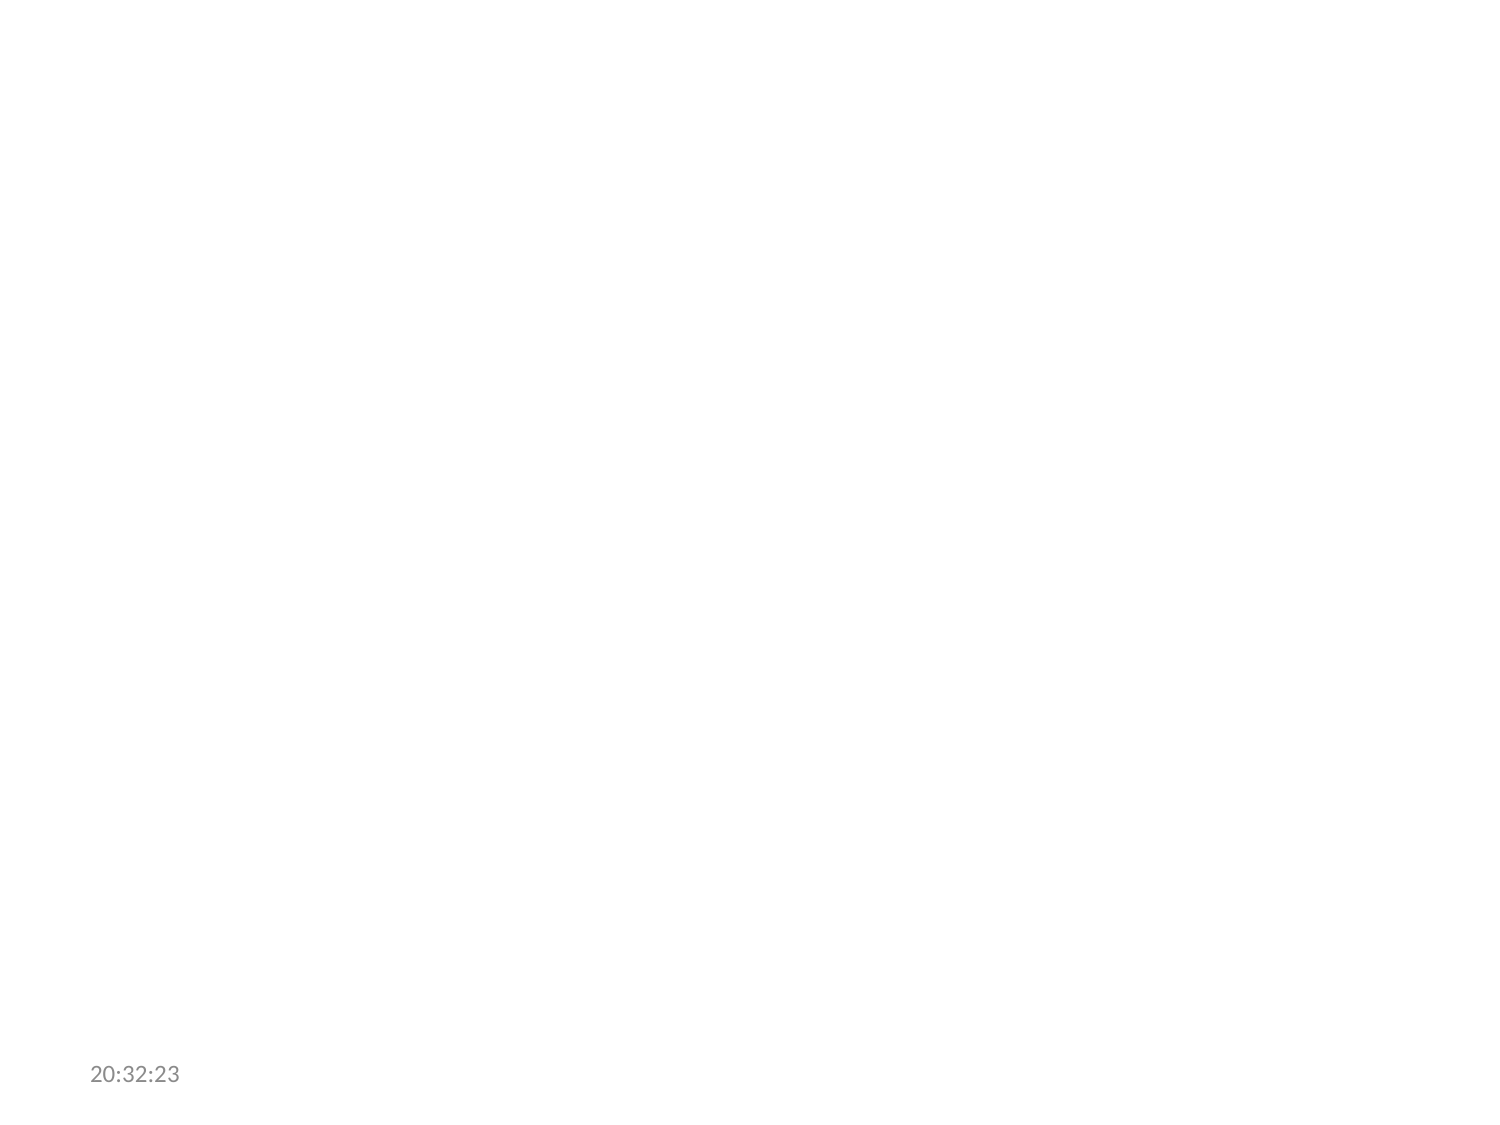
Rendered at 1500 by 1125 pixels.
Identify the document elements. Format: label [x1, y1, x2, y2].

slide_number [75, 1042, 425, 1103]
